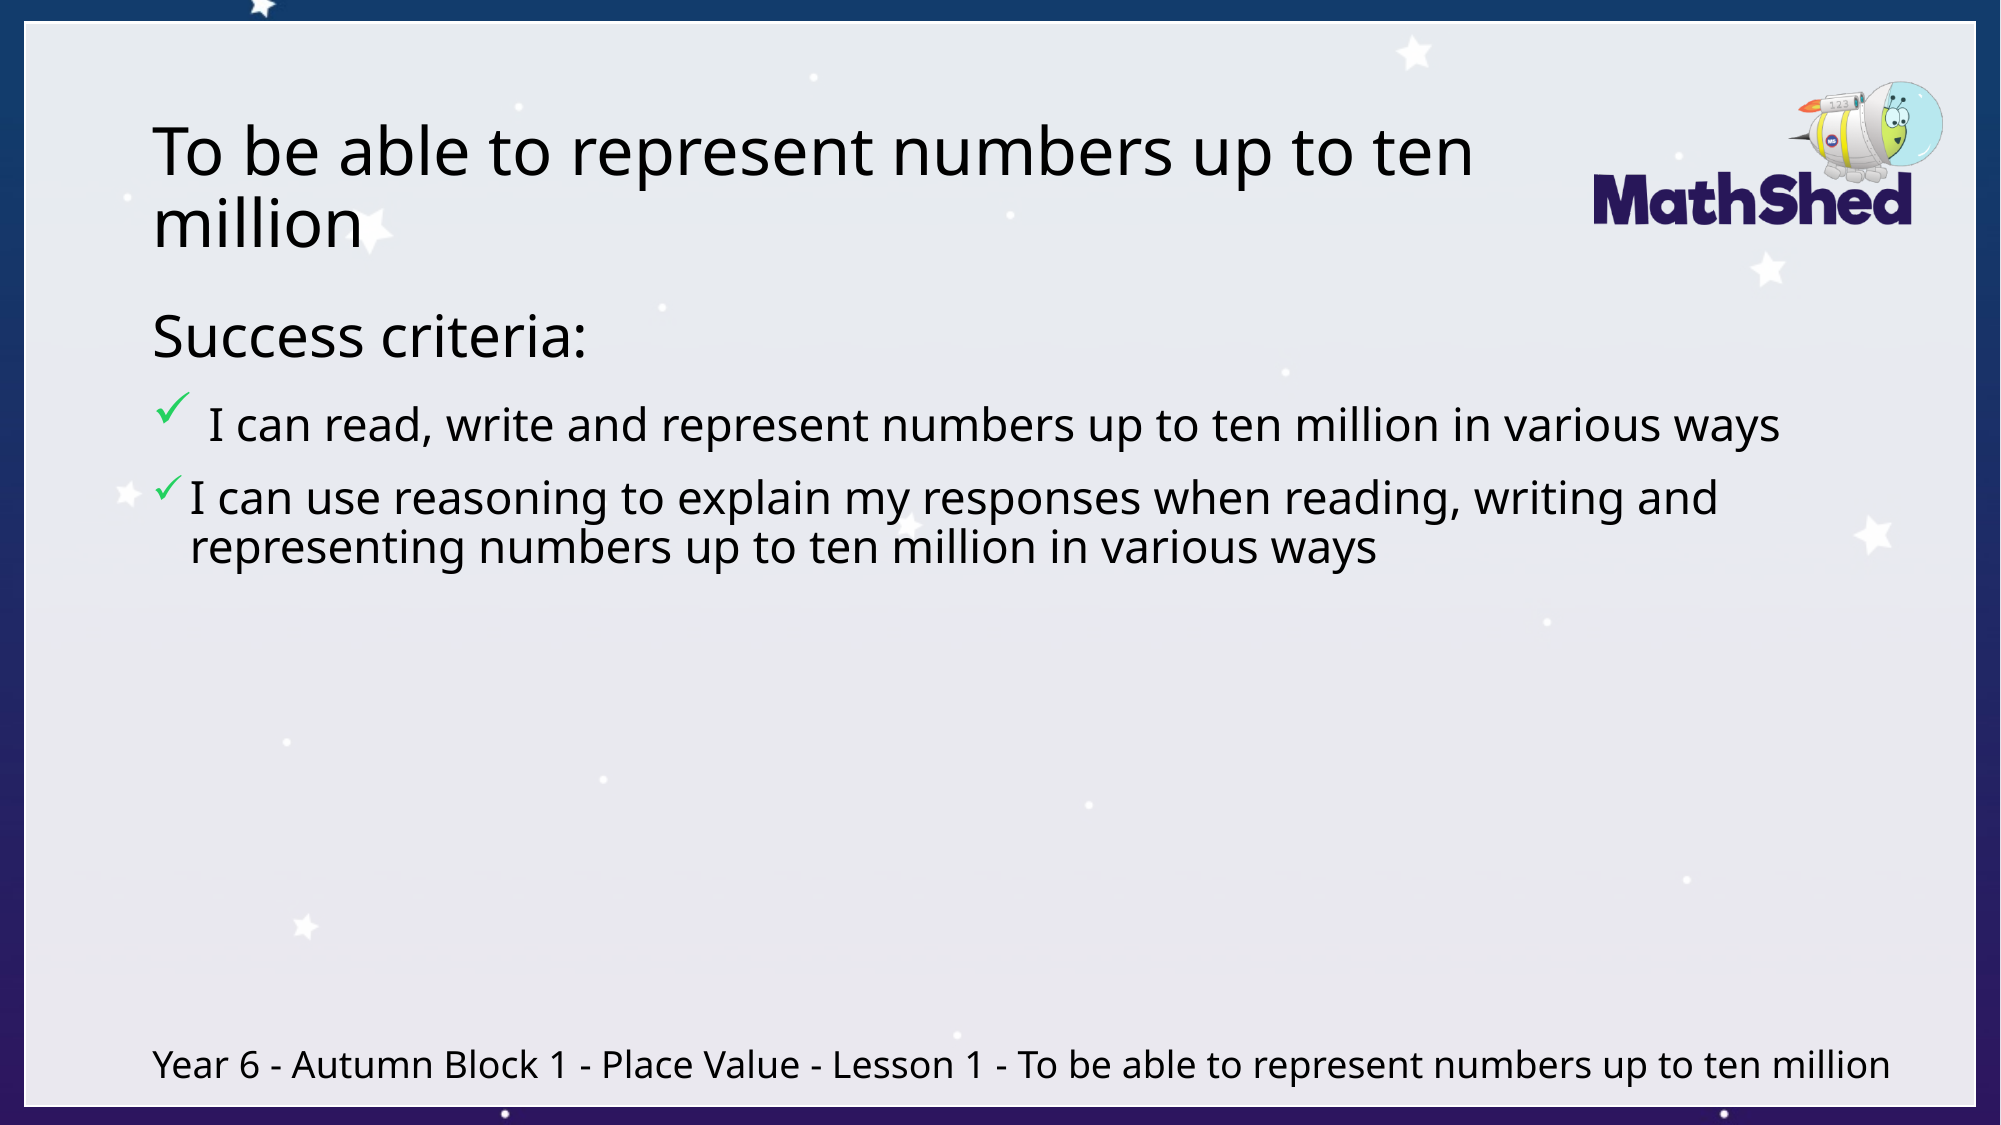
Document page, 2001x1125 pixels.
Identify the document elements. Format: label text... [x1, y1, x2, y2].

picture [0, 0, 2001, 1125]
footer Year 6 - Autumn Block 1 - Place Value - Lesson 1 - To be able to represent numbers up to ten million [137, 1033, 1914, 1093]
list Success criteria: I can read, write and represent numbers up to ten million in various ways I can use reasoning to explain my responses when reading, writing and representing numbers up to ten million in various ways [137, 299, 1863, 1014]
title To be able to represent numbers up to ten million [137, 81, 1578, 299]
